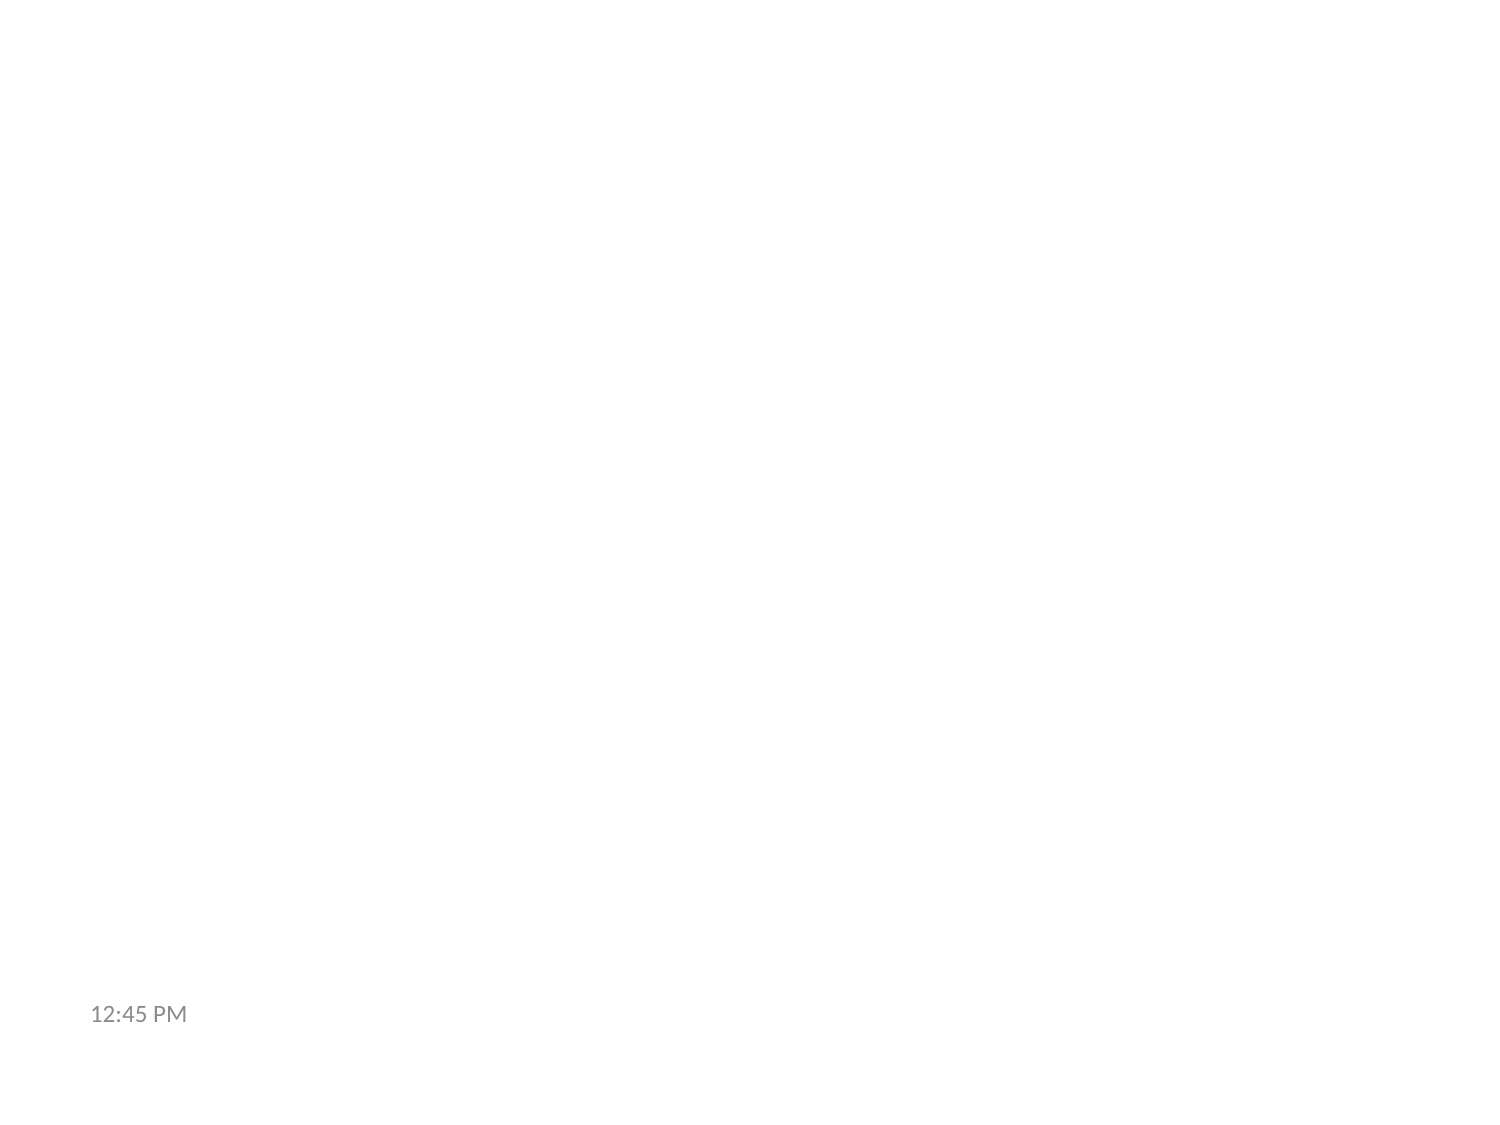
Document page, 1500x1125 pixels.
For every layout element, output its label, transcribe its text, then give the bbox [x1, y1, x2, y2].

text_box 3:35 PM [75, 982, 425, 1043]
